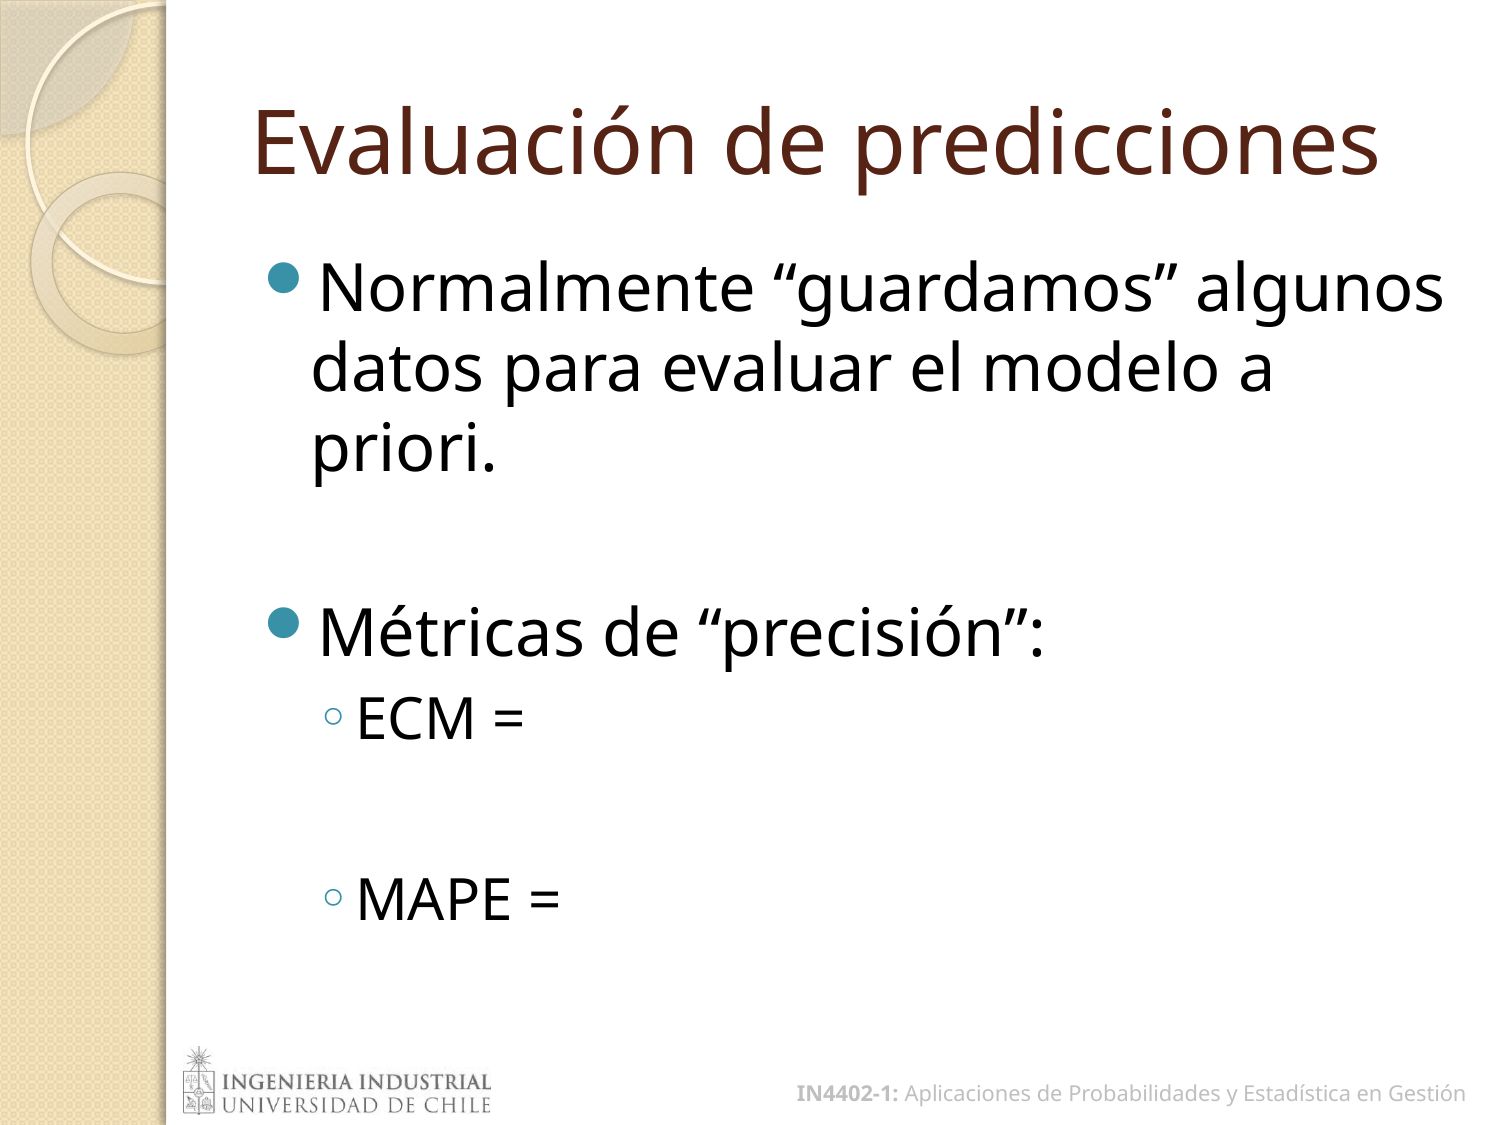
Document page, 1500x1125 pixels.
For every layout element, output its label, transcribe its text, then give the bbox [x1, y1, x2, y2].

title Evaluación de predicciones [235, 45, 1466, 233]
picture [183, 1046, 491, 1115]
